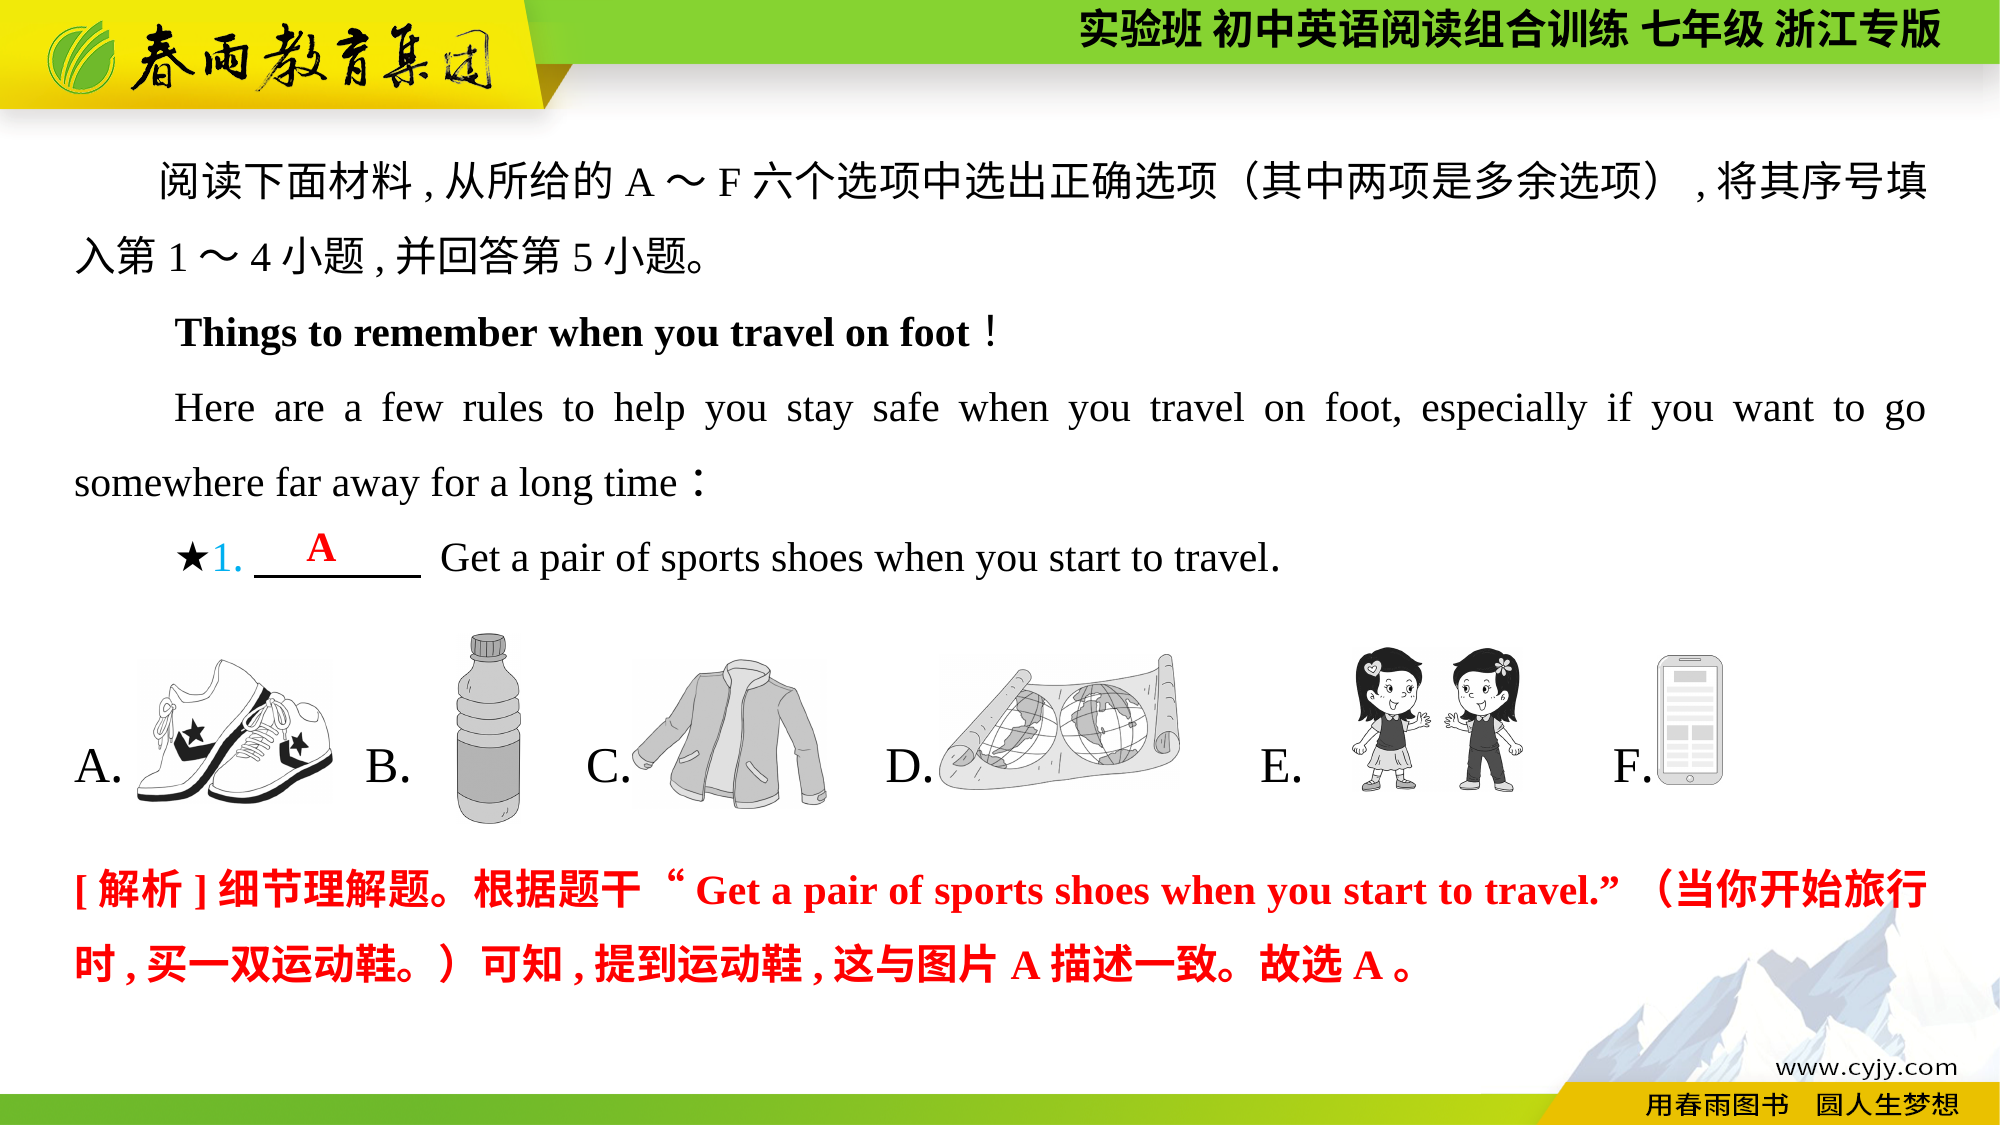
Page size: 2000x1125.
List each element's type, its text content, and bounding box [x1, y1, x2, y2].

text_box [解析]细节理解题。根据题干“Get a pair of sports shoes when you start to travel.”（当你开始旅行时,买一双运动鞋。）可知,提到运动鞋,这与图片A描述一致。故选A。 [59, 830, 1944, 996]
text_box A [291, 512, 352, 578]
text_box A. B. C. D. E. F. [1519, 695, 1944, 801]
list 阅读下面材料,从所给的A～F六个选项中选出正确选项（其中两项是多余选项）,将其序号填入第1～4小题,并回答第5小题。 Things to remember when you travel on foot！ Here are a few rules to help you stay safe when you travel on foot, especially if you want to go somewhere far away for a long time： ★1. Get a pair of sports shoes when you start to travel. [59, 122, 1944, 592]
text_box A. B. C. D. E. F. [59, 695, 132, 801]
text_box A. B. C. D. E. F. [524, 695, 627, 801]
picture [0, 0, 2000, 1125]
text_box A. B. C. D. E. F. [830, 695, 1355, 801]
text_box A. B. C. D. E. F. [337, 695, 450, 801]
